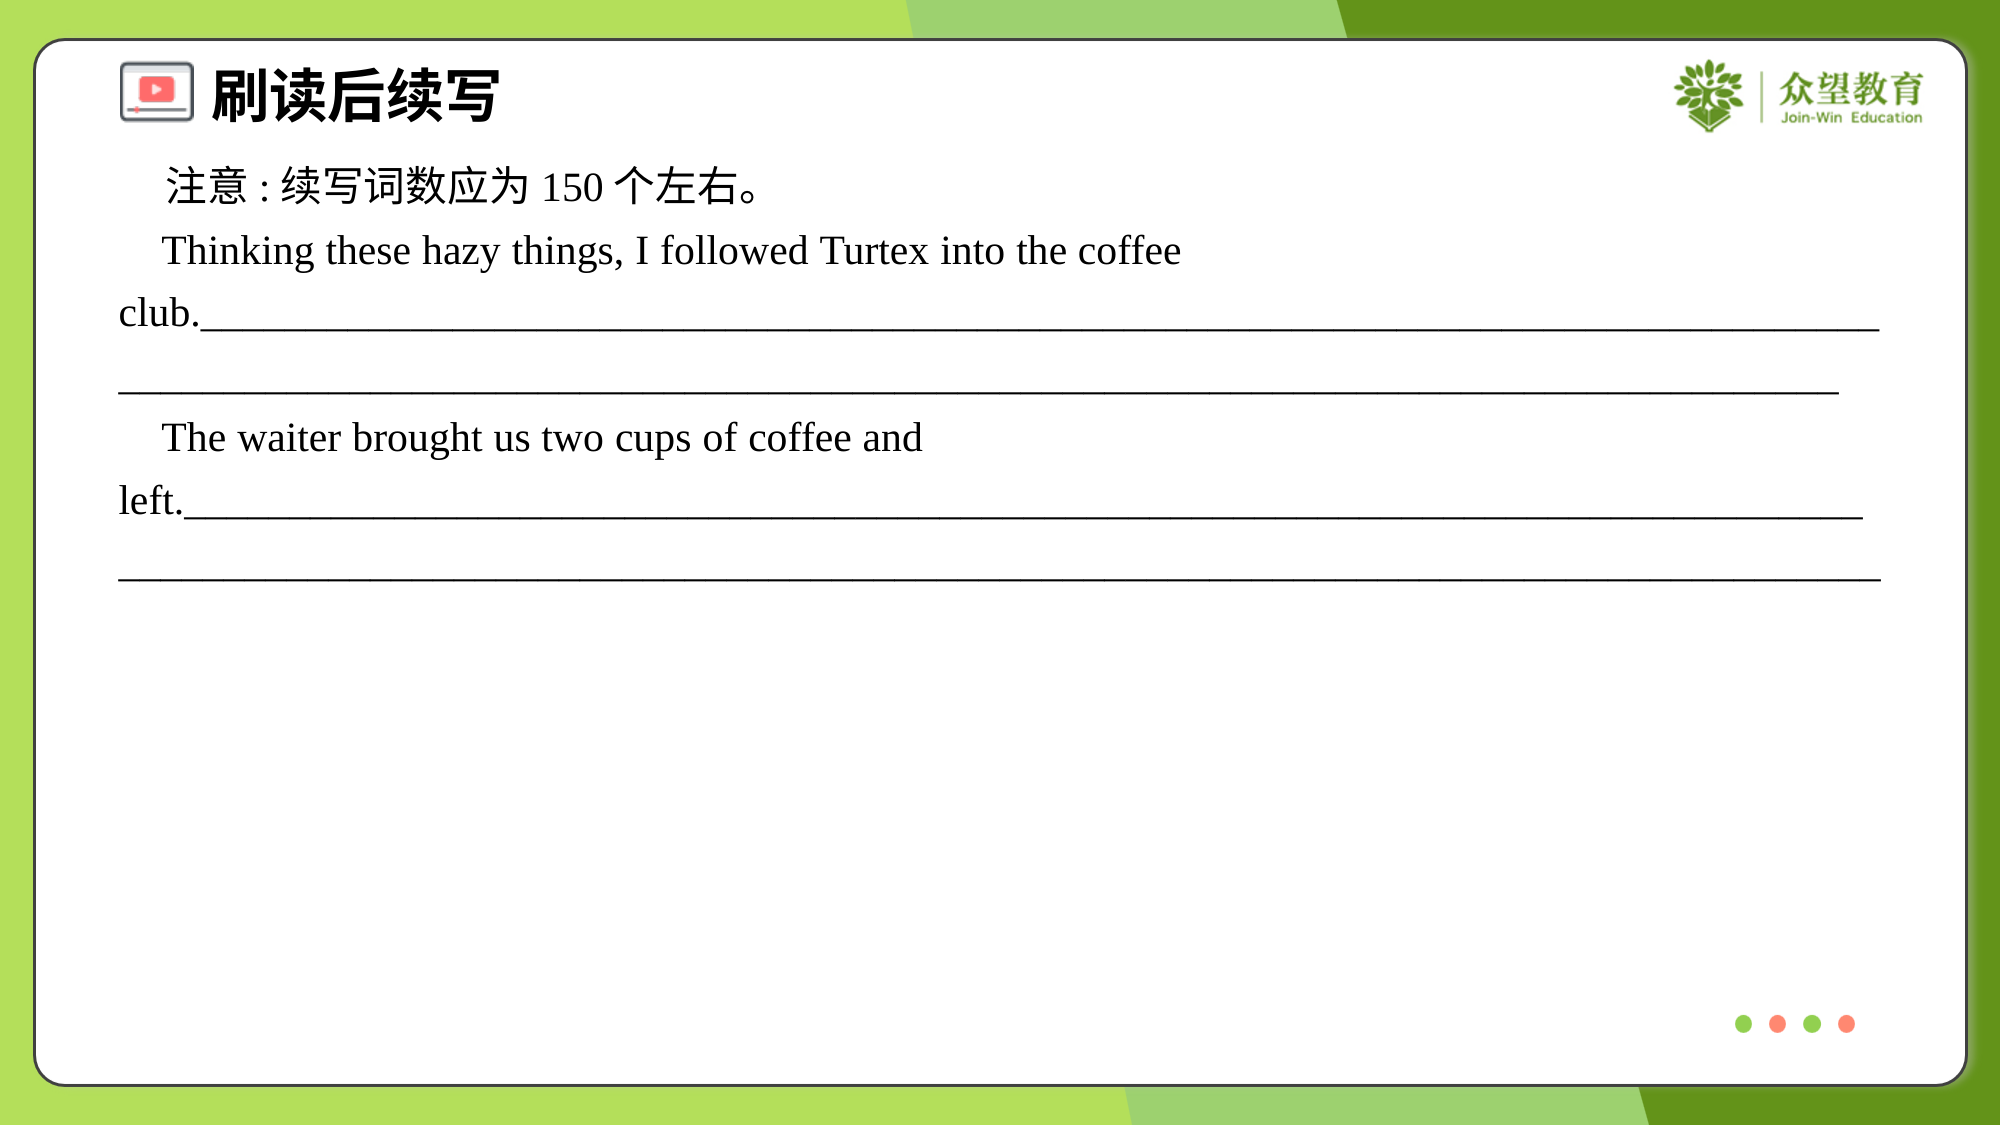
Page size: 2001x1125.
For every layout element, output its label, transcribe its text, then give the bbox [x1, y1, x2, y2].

picture [0, 0, 2000, 1125]
text_box 注意:续写词数应为150个左右。 Thinking these hazy things, I followed Turtex into the coffee club.__________________________________________________________________________________________________________________________________________________________________ The waiter brought us two cups of coffee and left.____________________________________________________________________________________________________________________________________________________________________ [118, 147, 1883, 456]
